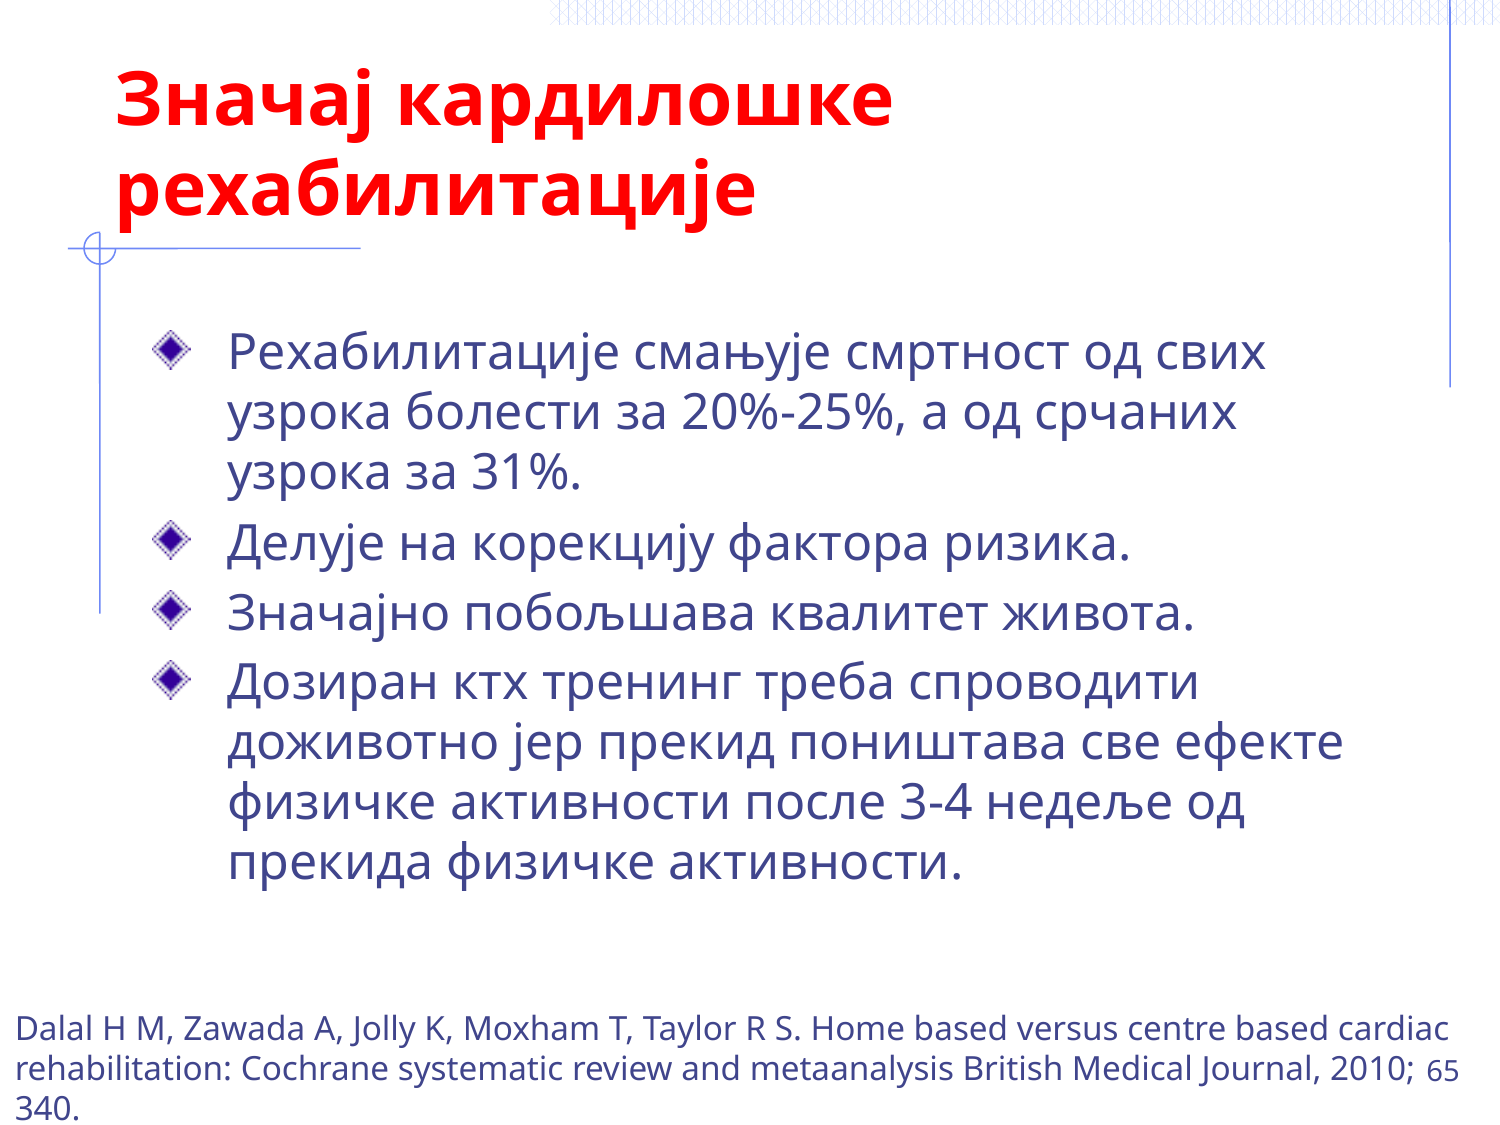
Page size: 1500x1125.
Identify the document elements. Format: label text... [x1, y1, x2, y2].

picture [152, 590, 191, 630]
picture [152, 330, 191, 370]
text_box Dalal H M, Zawada A, Jolly K, Moxham T, Taylor R S. Home based versus centre based cardiac rehabilitation: Cochrane systematic review and metaanalysis British Medical Journal, 2010; 340. [0, 999, 1500, 1125]
picture [152, 520, 191, 560]
list Рехабилитације смањује смртност од свих узрока болести за 20%-25%, а од срчаних узрока за 31%. Делује на корекцију фактора ризика. Значајно побољшава квалитет живота. Дозиран ктх тренинг треба спроводити доживотно јер прекид поништава све ефекте физичке активности после 3-4 недеље од прекида физичке активности. [137, 312, 1413, 988]
title Значај кардилошке рехабилитације [99, 49, 1376, 238]
picture [152, 660, 191, 700]
